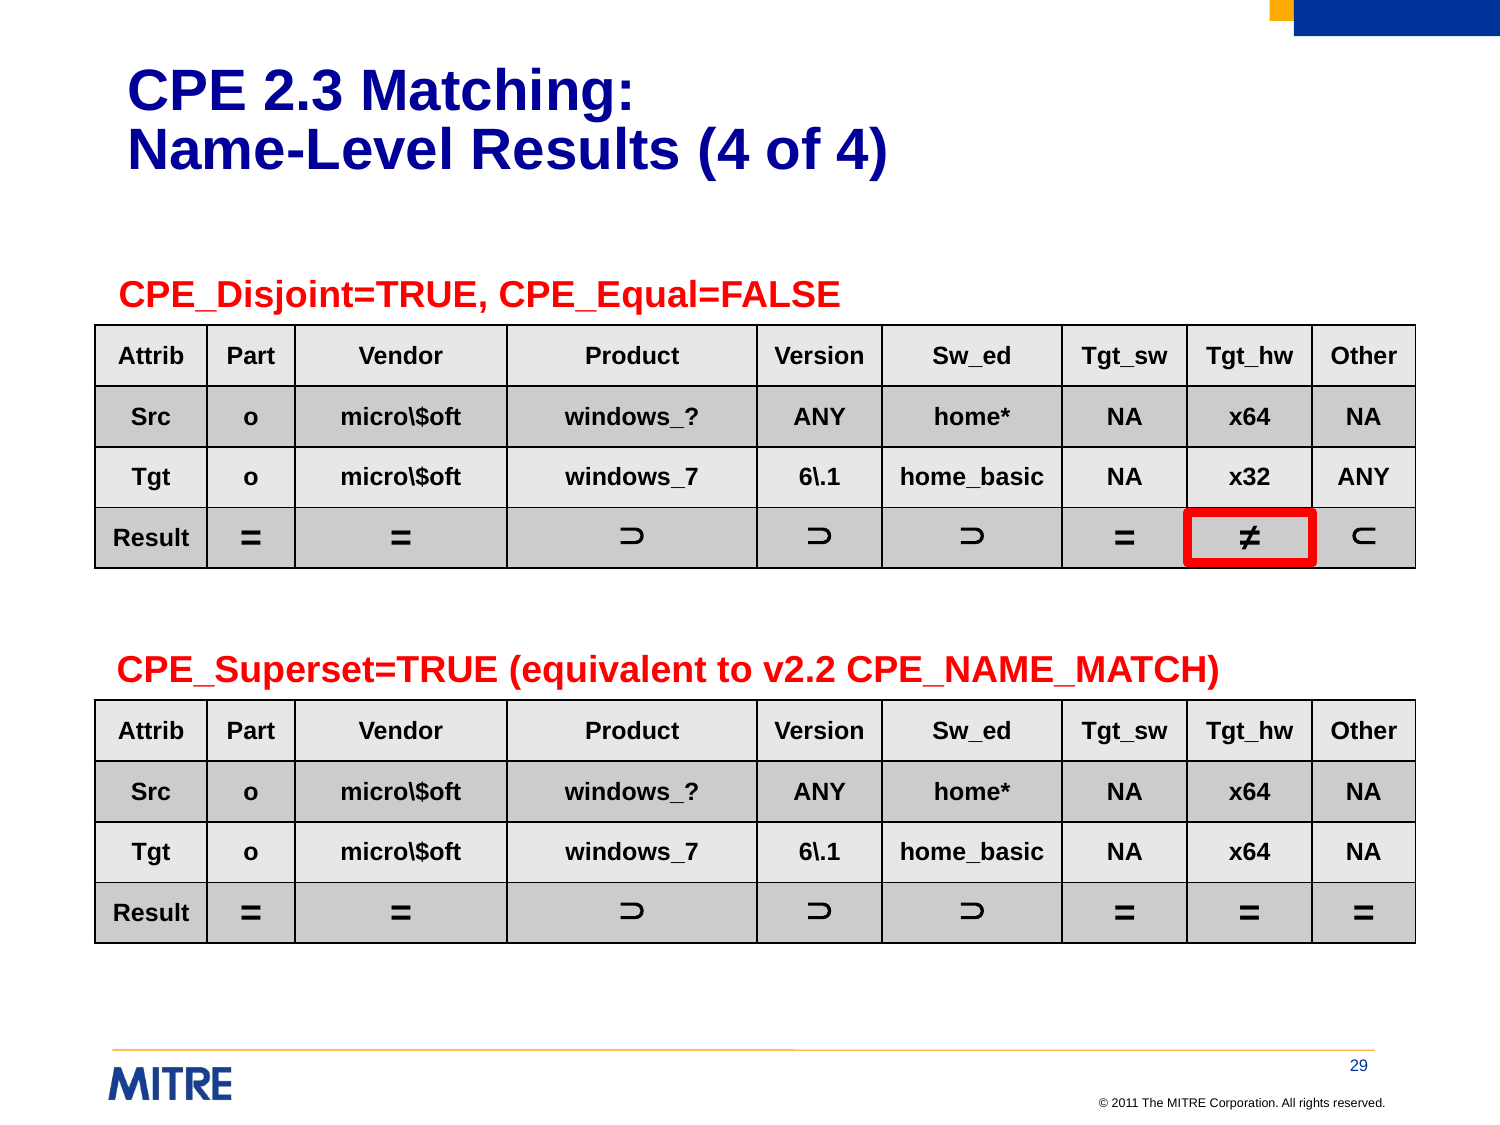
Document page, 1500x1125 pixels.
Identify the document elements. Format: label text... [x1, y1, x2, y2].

table_cell = [208, 508, 294, 567]
text_box [1187, 512, 1313, 563]
table_header Tgt_sw [1063, 701, 1186, 760]
table_cell NA [1313, 823, 1415, 882]
table_cell windows_7 [508, 823, 756, 882]
table_cell x64 [1188, 762, 1311, 821]
table_cell  [1313, 508, 1415, 567]
table_cell = [1063, 883, 1186, 942]
table_header Vendor [296, 701, 506, 760]
table_cell home* [883, 762, 1061, 821]
table_cell  [758, 508, 881, 567]
table_cell ANY [1313, 448, 1415, 507]
table_header Tgt_hw [1188, 701, 1311, 760]
table_cell micro\$oft [296, 762, 506, 821]
table_header Vendor [296, 326, 506, 385]
table_header Product [508, 326, 756, 385]
table_cell micro\$oft [296, 387, 506, 446]
table_cell home* [883, 387, 1061, 446]
table_cell Result [96, 883, 206, 942]
table_cell home_basic [883, 448, 1061, 507]
picture [103, 1064, 236, 1106]
table_cell ≠ [1188, 563, 1311, 567]
table_cell x32 [1188, 448, 1311, 507]
table_header Attrib [96, 701, 206, 760]
table_cell windows_? [508, 762, 756, 821]
table_cell  [508, 883, 756, 942]
table_cell Src [96, 387, 206, 446]
table_cell = [208, 883, 294, 942]
text_box CPE_Disjoint=TRUE, CPE_Equal=FALSE [103, 262, 857, 323]
table_cell 6\.1 [758, 823, 881, 882]
table_cell x64 [1188, 823, 1311, 882]
table_cell NA [1063, 823, 1186, 882]
table_cell  [758, 883, 881, 942]
table_cell  [508, 508, 756, 567]
table_cell windows_? [508, 387, 756, 446]
table_header Part [208, 701, 294, 760]
table_cell NA [1313, 762, 1415, 821]
table_cell Src [96, 762, 206, 821]
table_cell = [1063, 508, 1186, 567]
table_cell ANY [758, 387, 881, 446]
table_cell NA [1063, 762, 1186, 821]
table_cell  [883, 508, 1061, 567]
table_cell = [1188, 883, 1311, 942]
table_cell Tgt [96, 448, 206, 507]
table_header Tgt_hw [1188, 326, 1311, 385]
table_cell = [296, 883, 506, 942]
table_header Sw_ed [883, 326, 1061, 385]
table_cell o [208, 387, 294, 446]
table_cell NA [1313, 387, 1415, 446]
table_cell o [208, 823, 294, 882]
text_box 29 [1295, 1050, 1384, 1075]
table_cell  [883, 883, 1061, 942]
table_cell x64 [1188, 387, 1311, 446]
table_cell Result [96, 508, 206, 567]
table_cell 6\.1 [758, 448, 881, 507]
table_header Other [1313, 326, 1415, 385]
table_cell windows_7 [508, 448, 756, 507]
table_cell o [208, 448, 294, 507]
table_cell Tgt [96, 823, 206, 882]
table_header Version [758, 701, 881, 760]
table_cell micro\$oft [296, 448, 506, 507]
table_cell ≠ [1188, 508, 1311, 512]
table_cell home_basic [883, 823, 1061, 882]
table_header Product [508, 701, 756, 760]
table_cell NA [1063, 448, 1186, 507]
table_header Attrib [96, 326, 206, 385]
table_header Tgt_sw [1063, 326, 1186, 385]
table_cell NA [1063, 387, 1186, 446]
table_header Version [758, 326, 881, 385]
table_header Sw_ed [883, 701, 1061, 760]
table_cell = [1313, 883, 1415, 942]
table_cell ANY [758, 762, 881, 821]
table_cell = [296, 508, 506, 567]
title CPE 2.3 Matching: Name-Level Results (4 of 4) [112, 45, 1375, 200]
table_header Part [208, 326, 294, 385]
text_box CPE_Superset=TRUE (equivalent to v2.2 CPE_NAME_MATCH) [101, 637, 1236, 698]
table_cell micro\$oft [296, 823, 506, 882]
table_header Other [1313, 701, 1415, 760]
table_cell o [208, 762, 294, 821]
